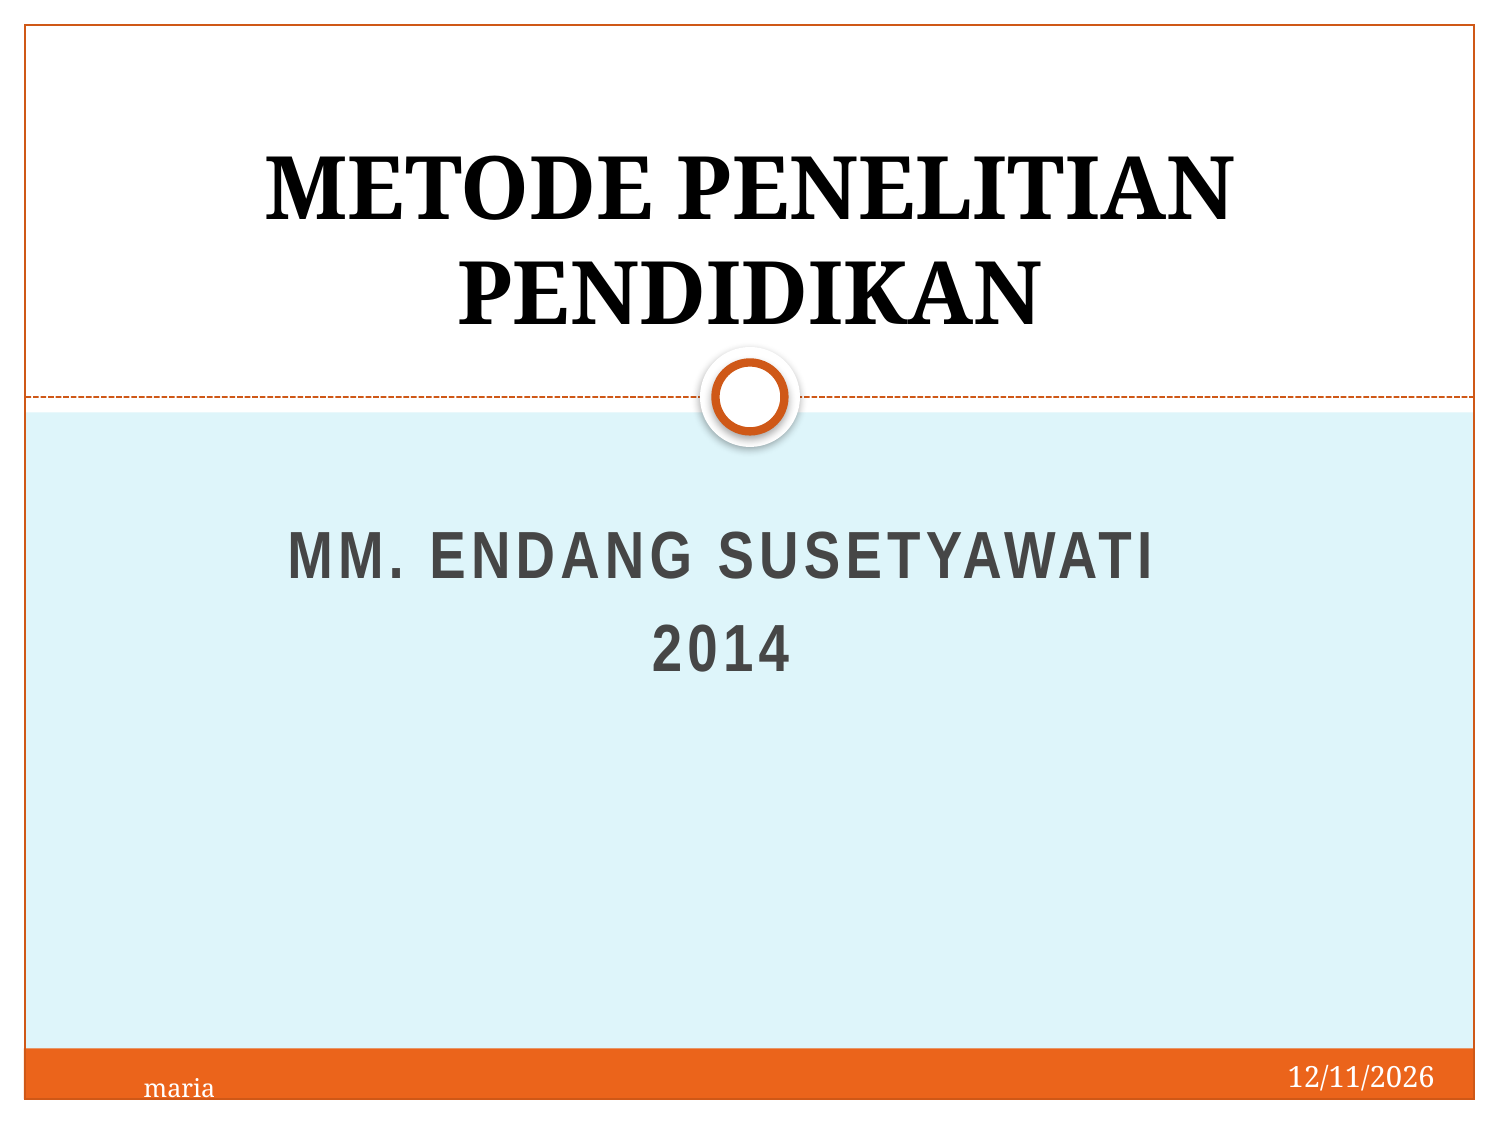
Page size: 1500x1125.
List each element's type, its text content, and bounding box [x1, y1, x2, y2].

subtitle MM. ENDANG SUSETYAWATI 2014 [82, 503, 1360, 750]
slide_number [950, 1050, 1450, 1111]
footer maria [128, 1065, 717, 1125]
title METODE PENELITIAN PENDIDIKAN [112, 62, 1388, 350]
